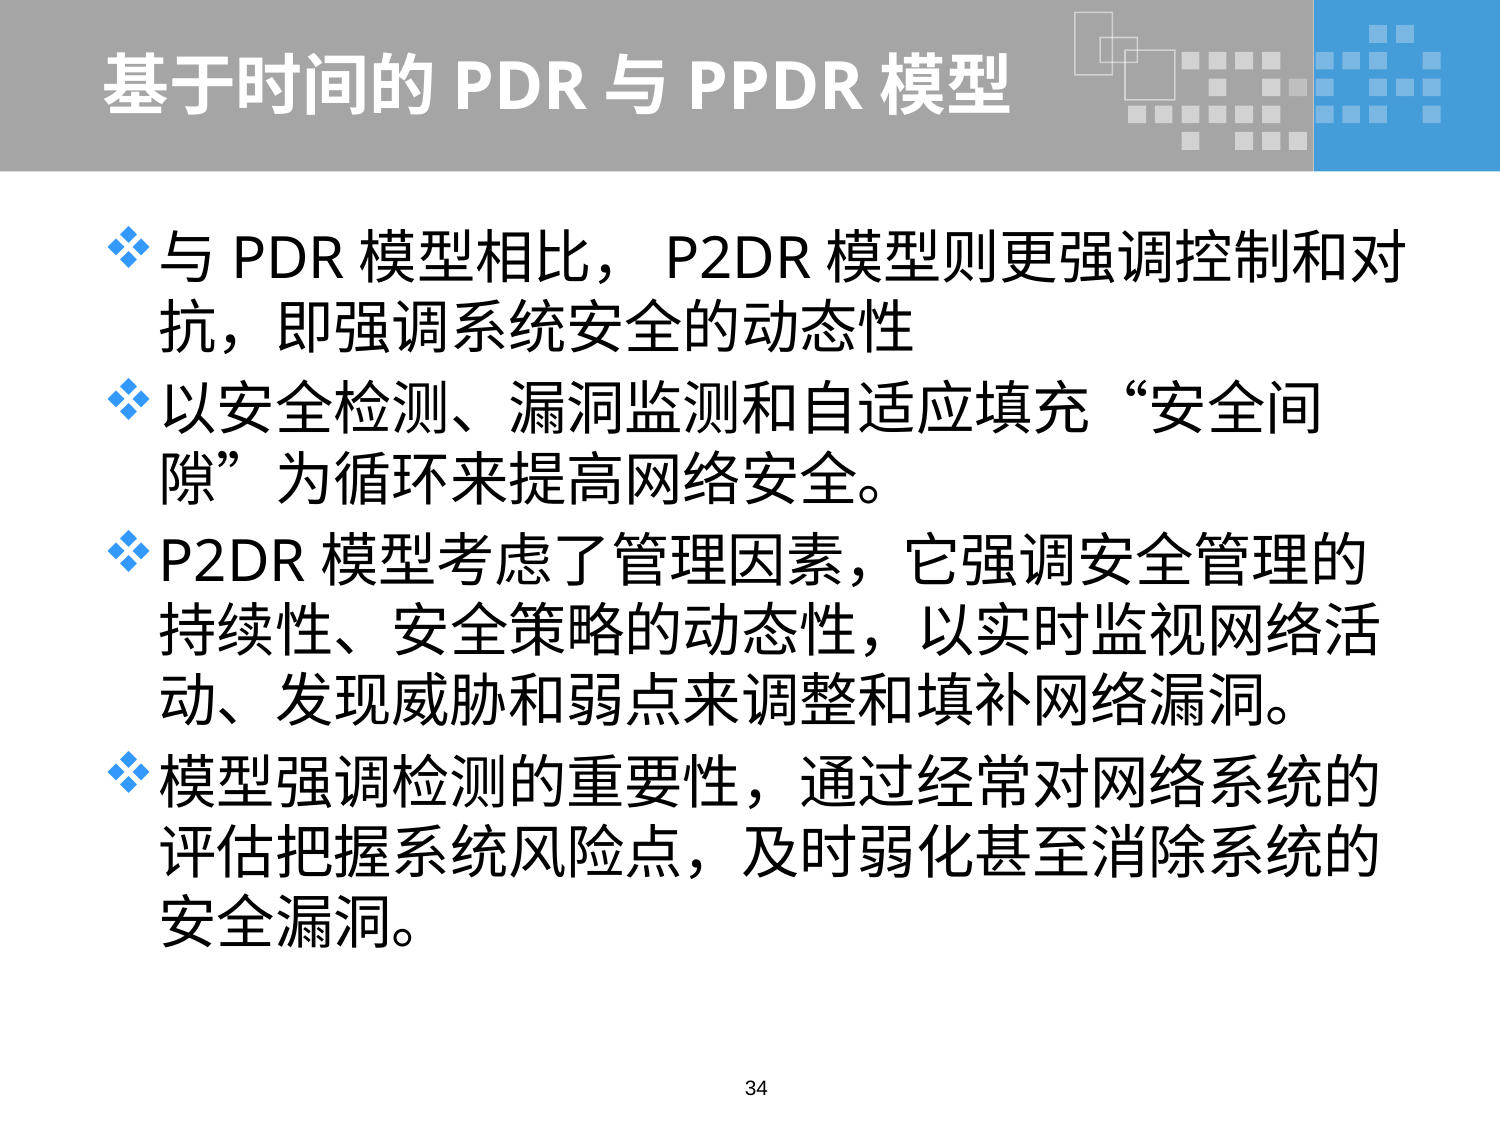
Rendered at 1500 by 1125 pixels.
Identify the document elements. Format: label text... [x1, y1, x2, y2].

list 与PDR模型相比，P2DR模型则更强调控制和对抗，即强调系统安全的动态性 以安全检测、漏洞监测和自适应填充“安全间隙”为循环来提高网络安全。 P2DR模型考虑了管理因素，它强调安全管理的持续性、安全策略的动态性，以实时监视网络活动、发现威胁和弱点来调整和填补网络漏洞。 模型强调检测的重要性，通过经常对网络系统的评估把握系统风险点，及时弱化甚至消除系统的安全漏洞。 [87, 212, 1432, 1050]
slide_number 34 [687, 1066, 826, 1111]
title 基于时间的PDR与PPDR模型 [87, 42, 1252, 123]
